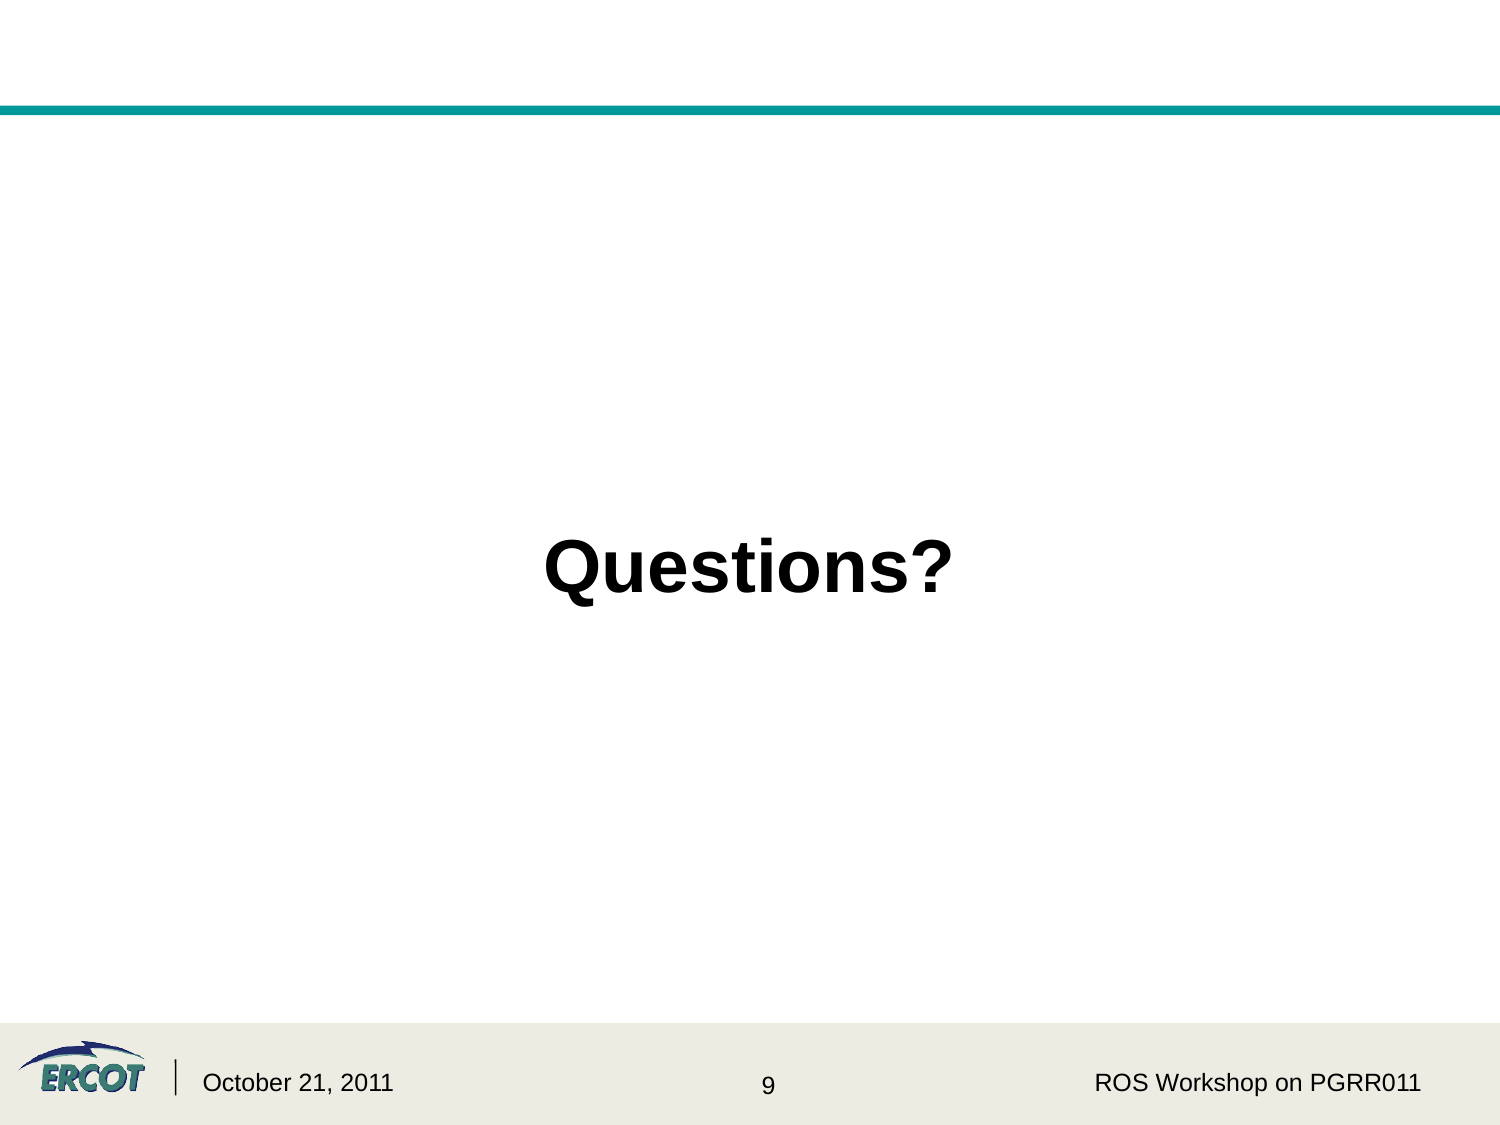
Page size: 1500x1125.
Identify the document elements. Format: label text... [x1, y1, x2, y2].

footer ROS Workshop on PGRR011 [1024, 1059, 1438, 1125]
list Questions? [74, 174, 1426, 951]
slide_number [187, 1059, 538, 1125]
picture [10, 1031, 151, 1111]
